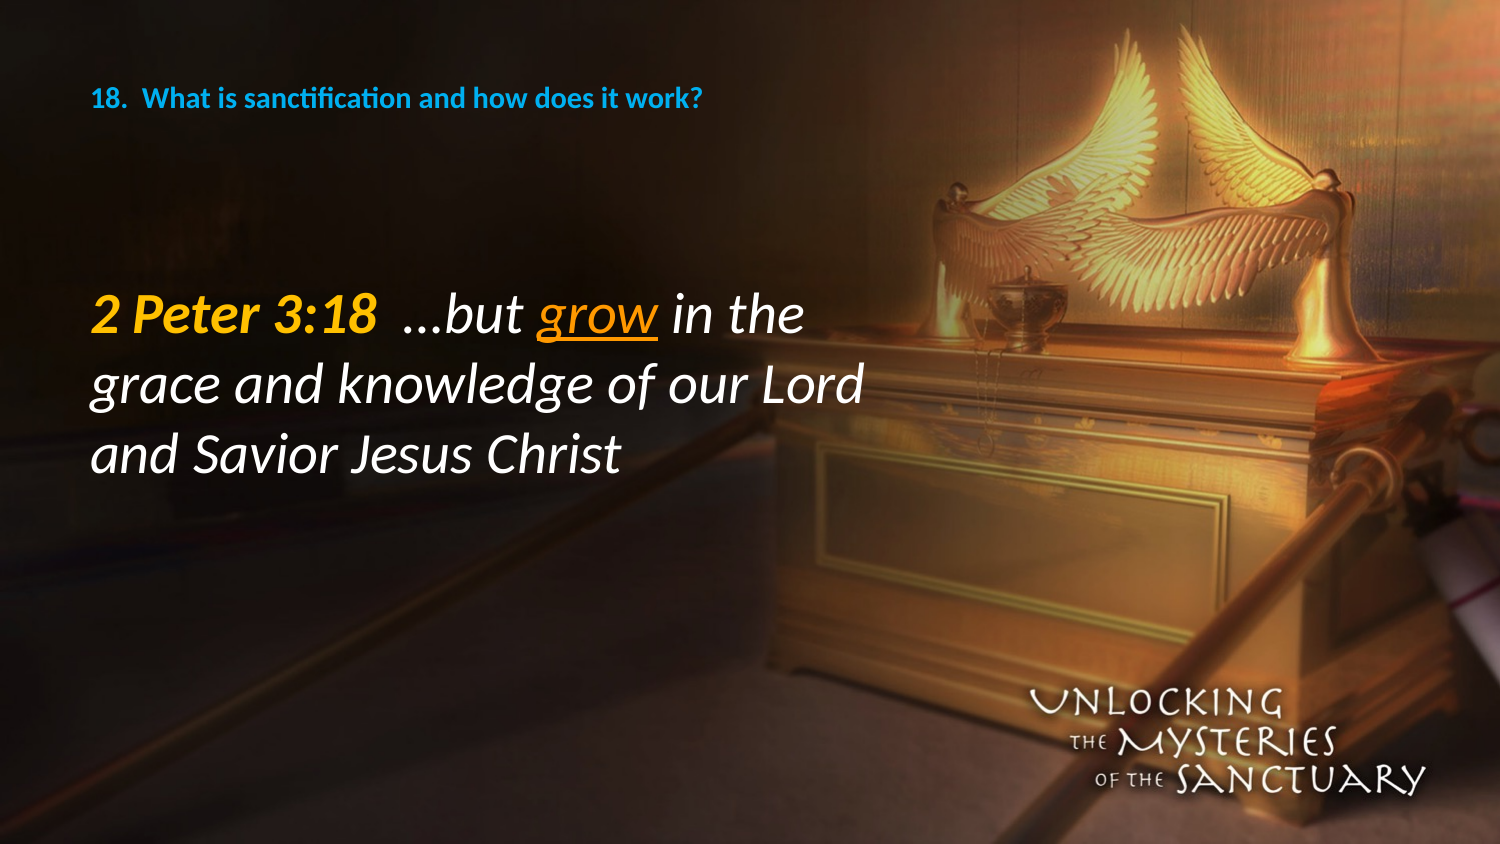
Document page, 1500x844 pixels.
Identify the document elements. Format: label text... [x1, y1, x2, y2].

picture [0, 0, 1500, 844]
title 18. What is sanctification and how does it work? [75, 33, 1425, 175]
list 2 Peter 3:18 …but grow in the grace and knowledge of our Lord and Savior Jesus Christ [75, 267, 941, 754]
